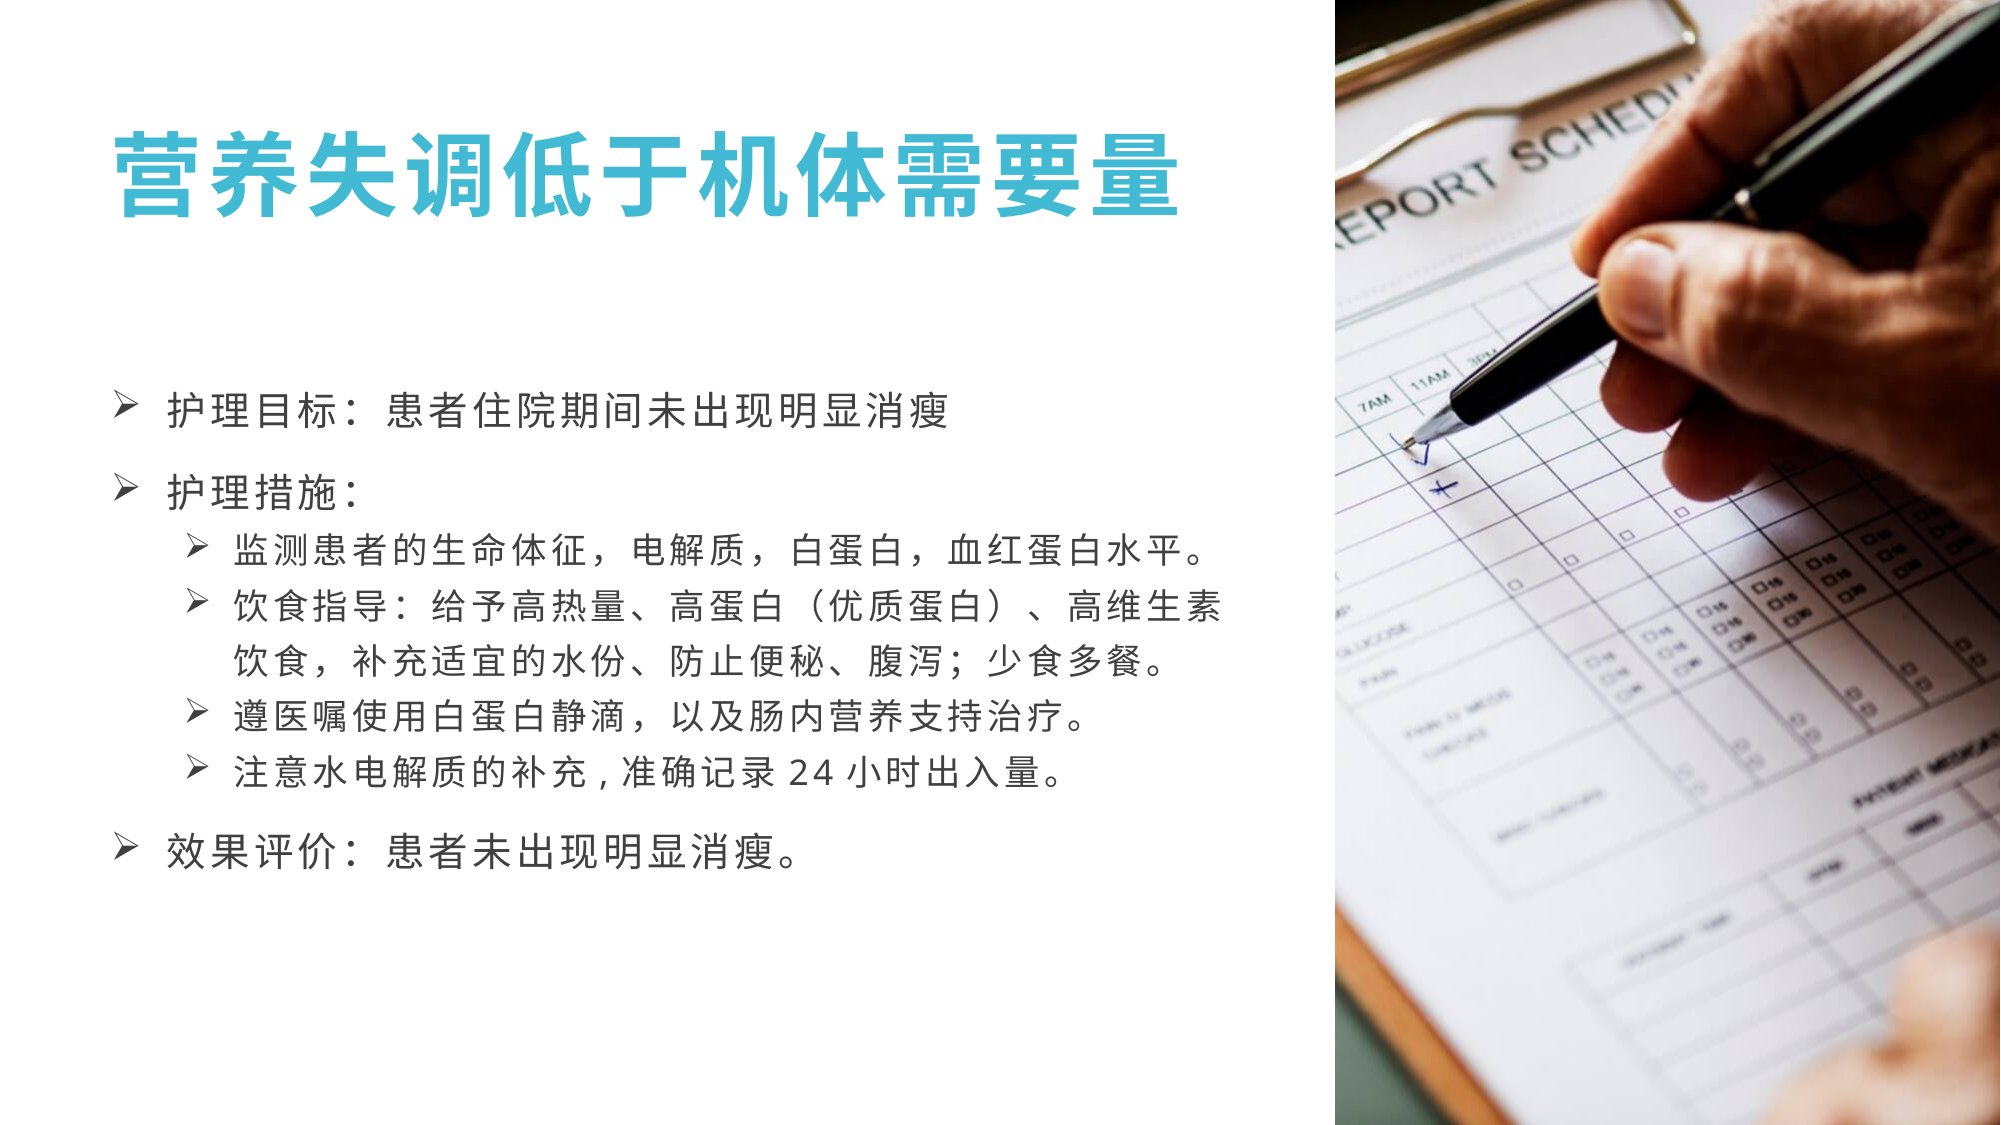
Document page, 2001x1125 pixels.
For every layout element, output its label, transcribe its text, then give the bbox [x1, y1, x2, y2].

text_box 护理目标：患者住院期间未出现明显消瘦 护理措施： 监测患者的生命体征，电解质，白蛋白，血红蛋白水平。 饮食指导：给予高热量、高蛋白（优质蛋白）、高维生素饮食，补充适宜的水份、防止便秘、腹泻；少食多餐。 遵医嘱使用白蛋白静滴，以及肠内营养支持治疗。 注意水电解质的补充,准确记录24小时出入量。 效果评价：患者未出现明显消瘦。 [95, 297, 1246, 949]
picture [1334, 0, 2000, 1125]
text_box 营养失调低于机体需要量 [95, 110, 1248, 298]
